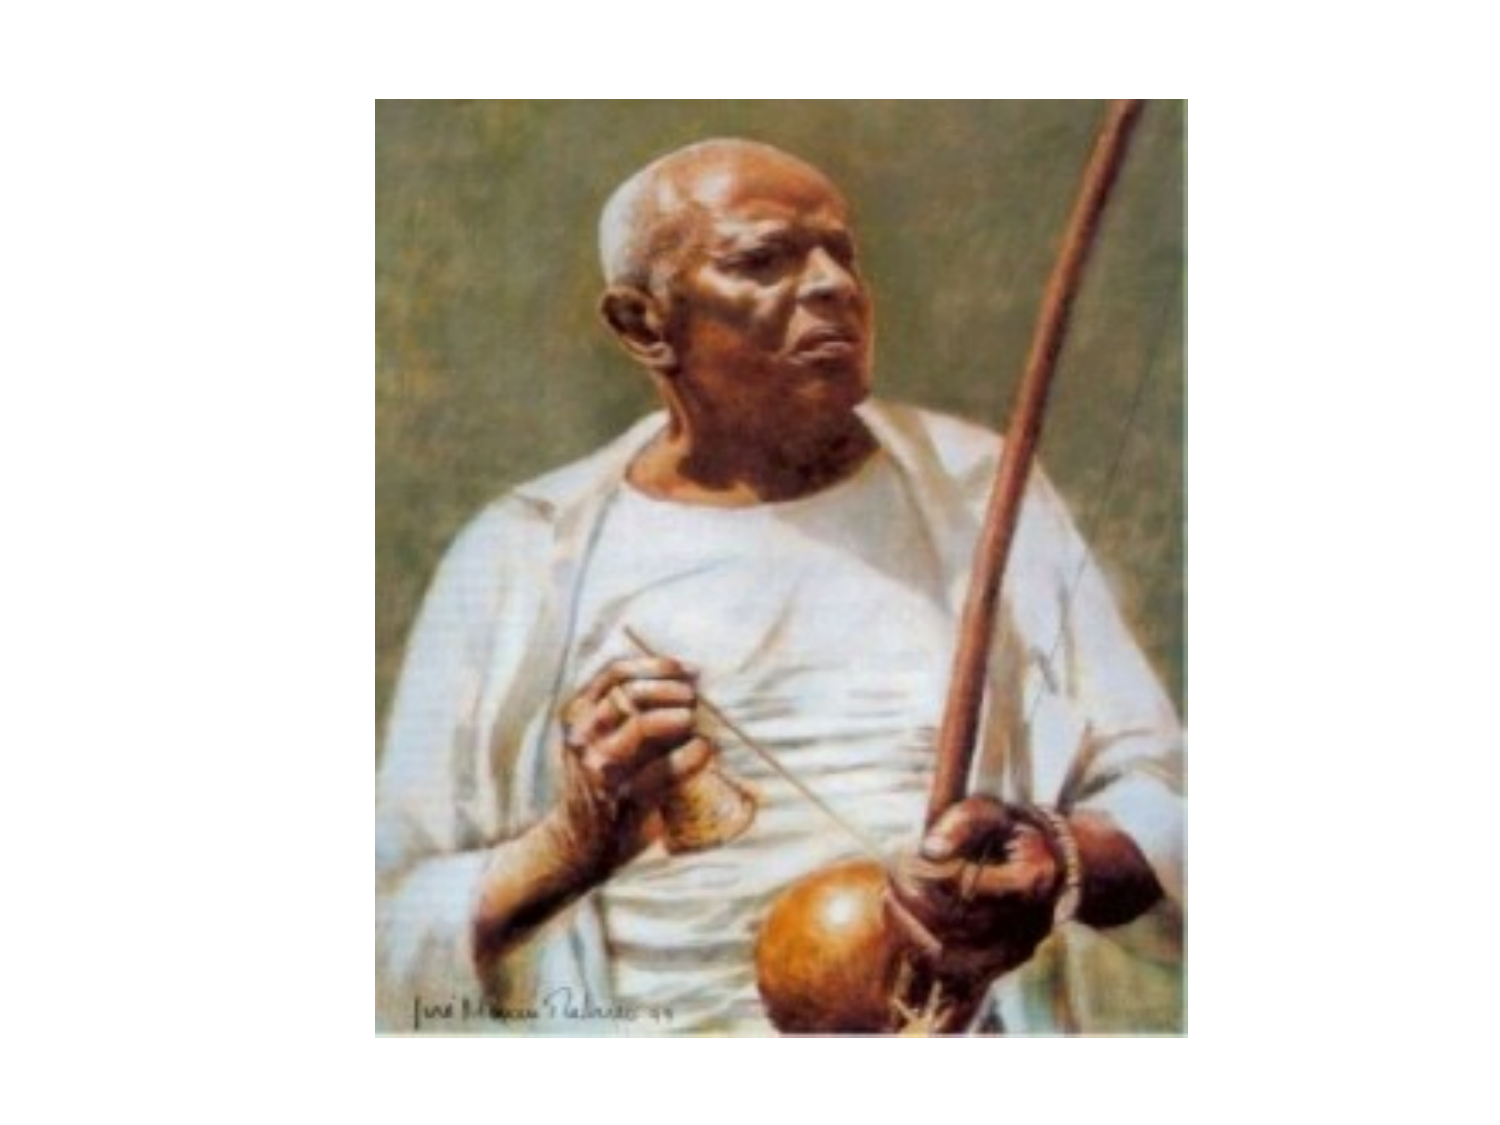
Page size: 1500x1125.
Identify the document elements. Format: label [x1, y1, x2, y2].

list [374, 99, 1188, 1038]
